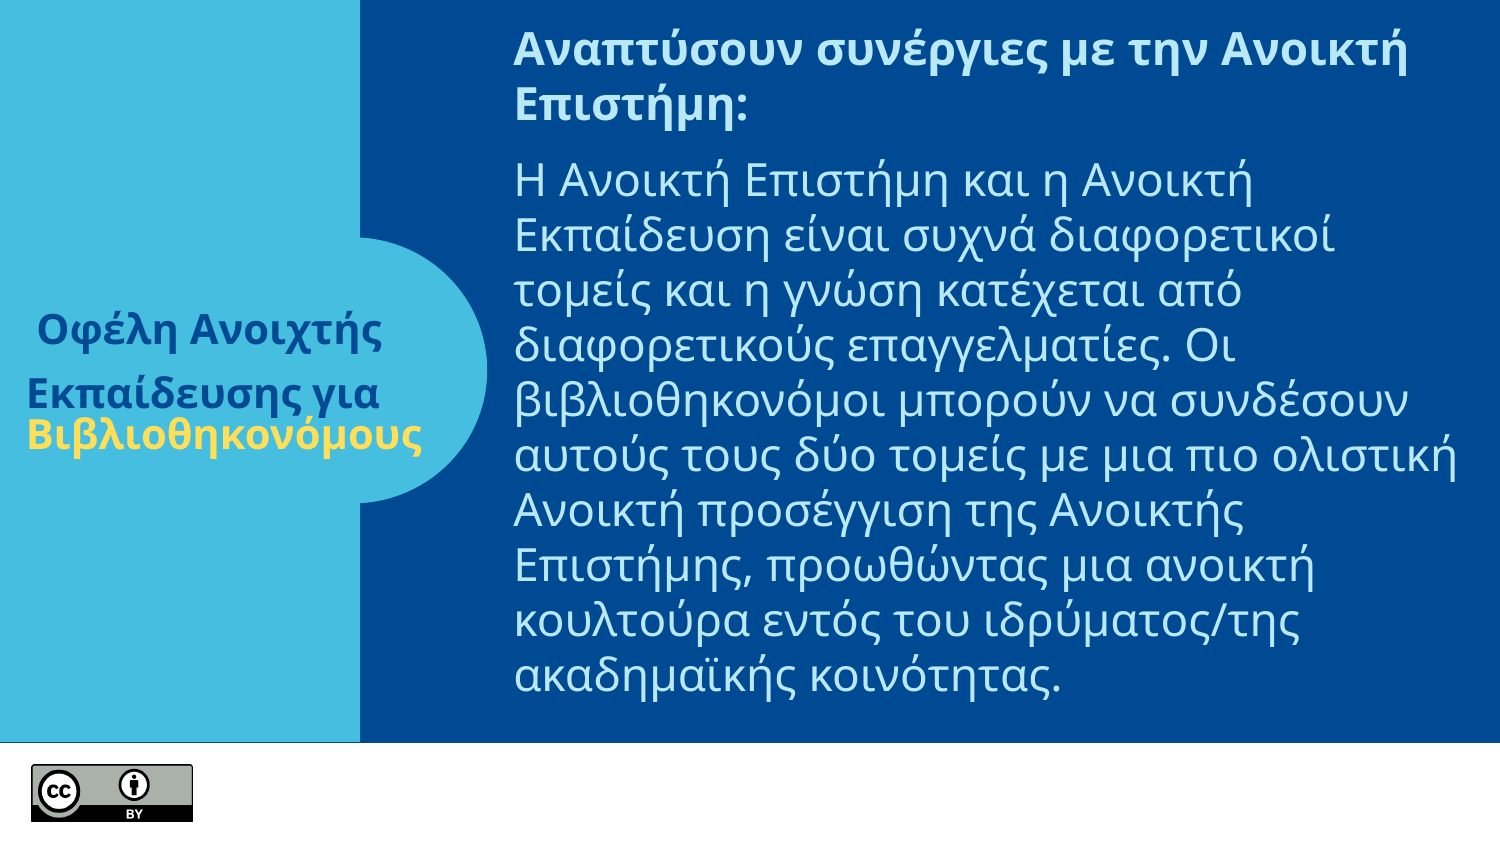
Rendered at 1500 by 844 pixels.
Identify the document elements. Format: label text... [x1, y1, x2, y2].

picture [31, 764, 193, 822]
text_box Οφέλη Ανοιχτής Εκπαίδευσης για Βιβλιοθηκονόμους [10, 274, 488, 513]
text_box Αναπτύσουν συνέργιες με την Ανοικτή Επιστήμη: Η Ανοικτή Επιστήμη και η Ανοικτή Εκπαίδευση είναι συχνά διαφορετικοί τομείς και η γνώση κατέχεται από διαφορετικούς επαγγελματίες. Οι βιβλιοθηκονόμοι μπορούν να συνδέσουν αυτούς τους δύο τομείς με μια πιο ολιστική Ανοικτή προσέγγιση της Ανοικτής Επιστήμης, προωθώντας μια ανοικτή κουλτούρα εντός του ιδρύματος/της ακαδημαϊκής κοινότητας. [498, 4, 1487, 716]
text_box [0, 0, 361, 742]
text_box [0, 750, 1500, 844]
text_box [259, 237, 446, 274]
